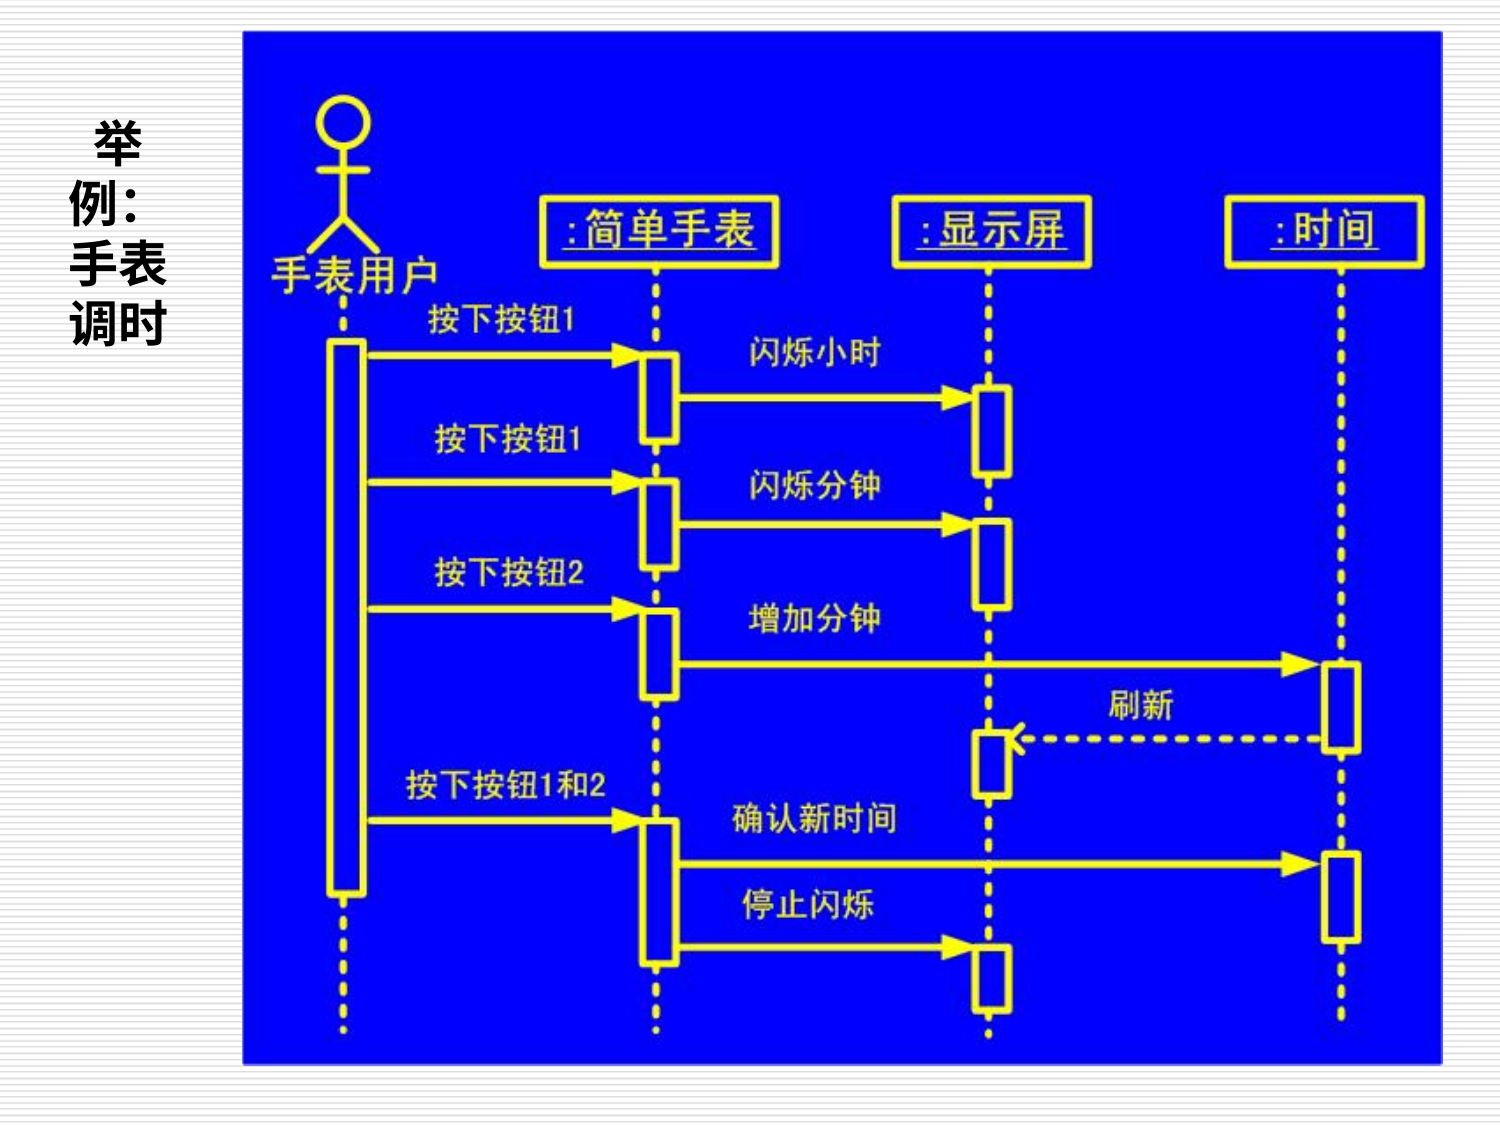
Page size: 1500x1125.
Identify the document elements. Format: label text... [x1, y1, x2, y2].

picture [0, 0, 1500, 1125]
text_box 举例：手表 调时 [41, 104, 197, 360]
